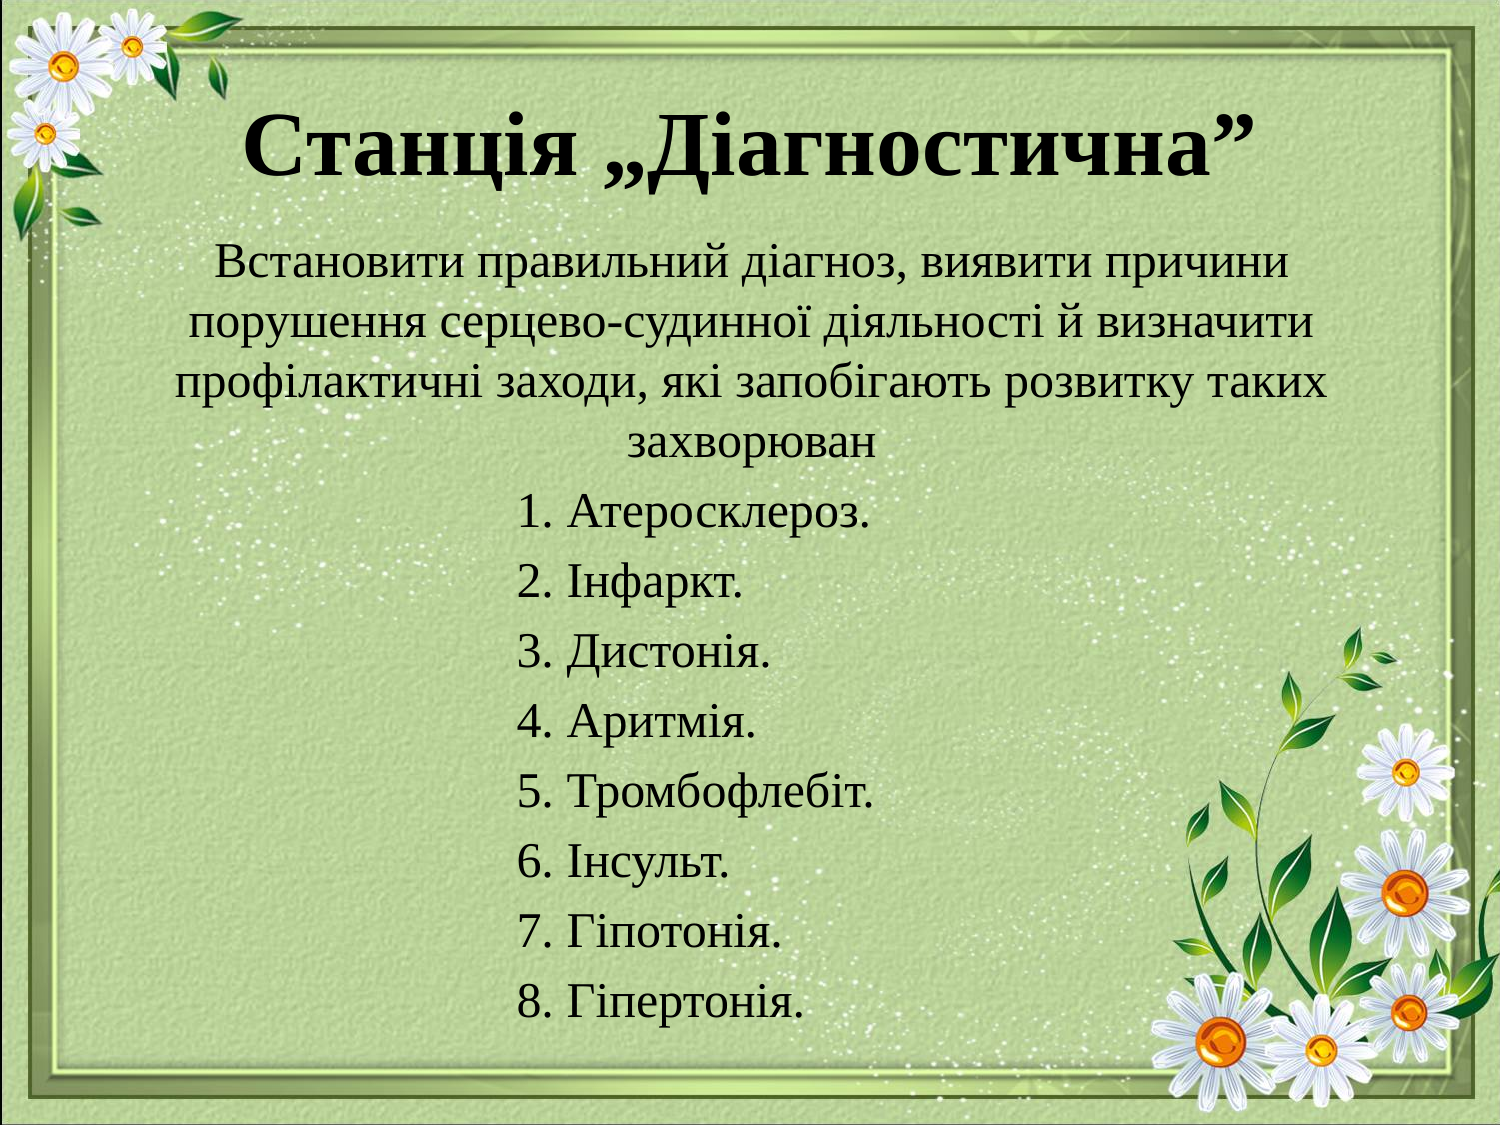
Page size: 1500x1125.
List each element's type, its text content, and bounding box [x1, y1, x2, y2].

list Встановити правильний діагноз, виявити причини порушення серцево-судинної діяльності й визначити профілактичні заходи, які запобігають розвитку таких захворюван 1. Атеросклероз. 2. Інфаркт. 3. Дистонія. 4. Аритмія. 5. Тромбофлебіт. 6. Інсульт. 7. Гіпотонія. 8. Гіпертонія. [76, 219, 1427, 963]
title Станція „Діагностична” [75, 45, 1425, 233]
picture [0, 0, 1500, 1125]
